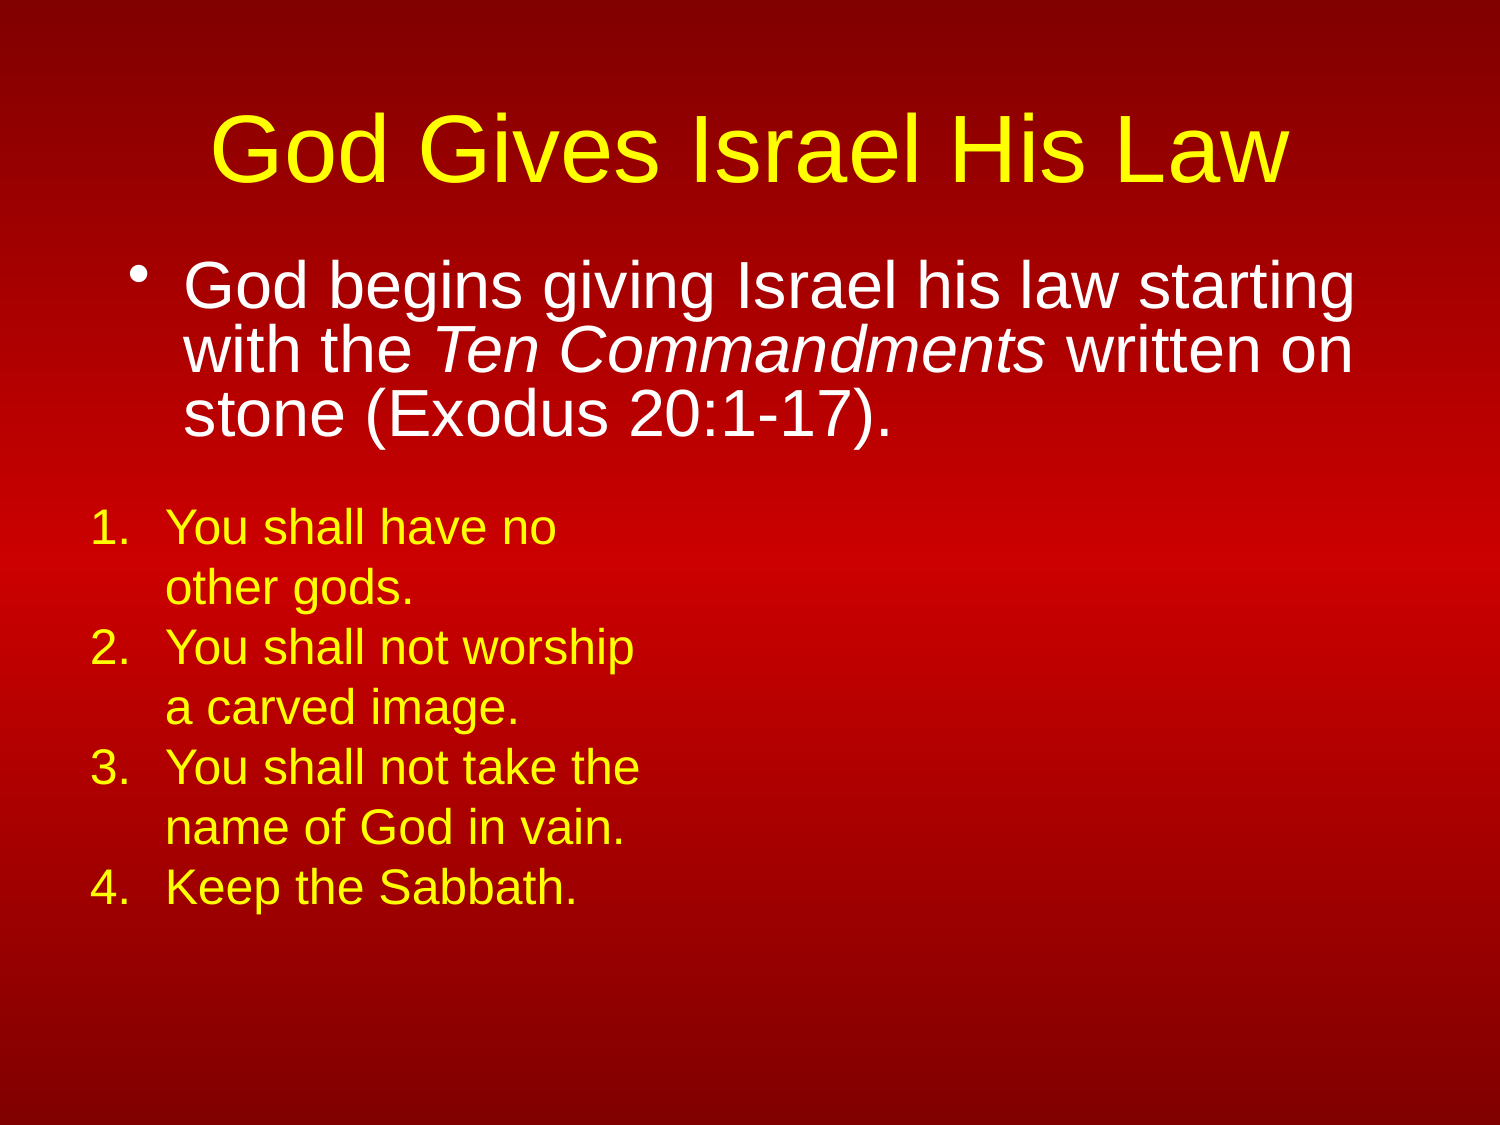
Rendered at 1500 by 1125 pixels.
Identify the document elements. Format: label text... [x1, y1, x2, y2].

title God Gives Israel His Law [37, 50, 1463, 238]
list God begins giving Israel his law starting with the Ten Commandments written on stone (Exodus 20:1-17). [112, 249, 1438, 463]
text_box You shall have no other gods. You shall not worship a carved image. You shall not take the name of God in vain. Keep the Sabbath. [74, 487, 688, 923]
